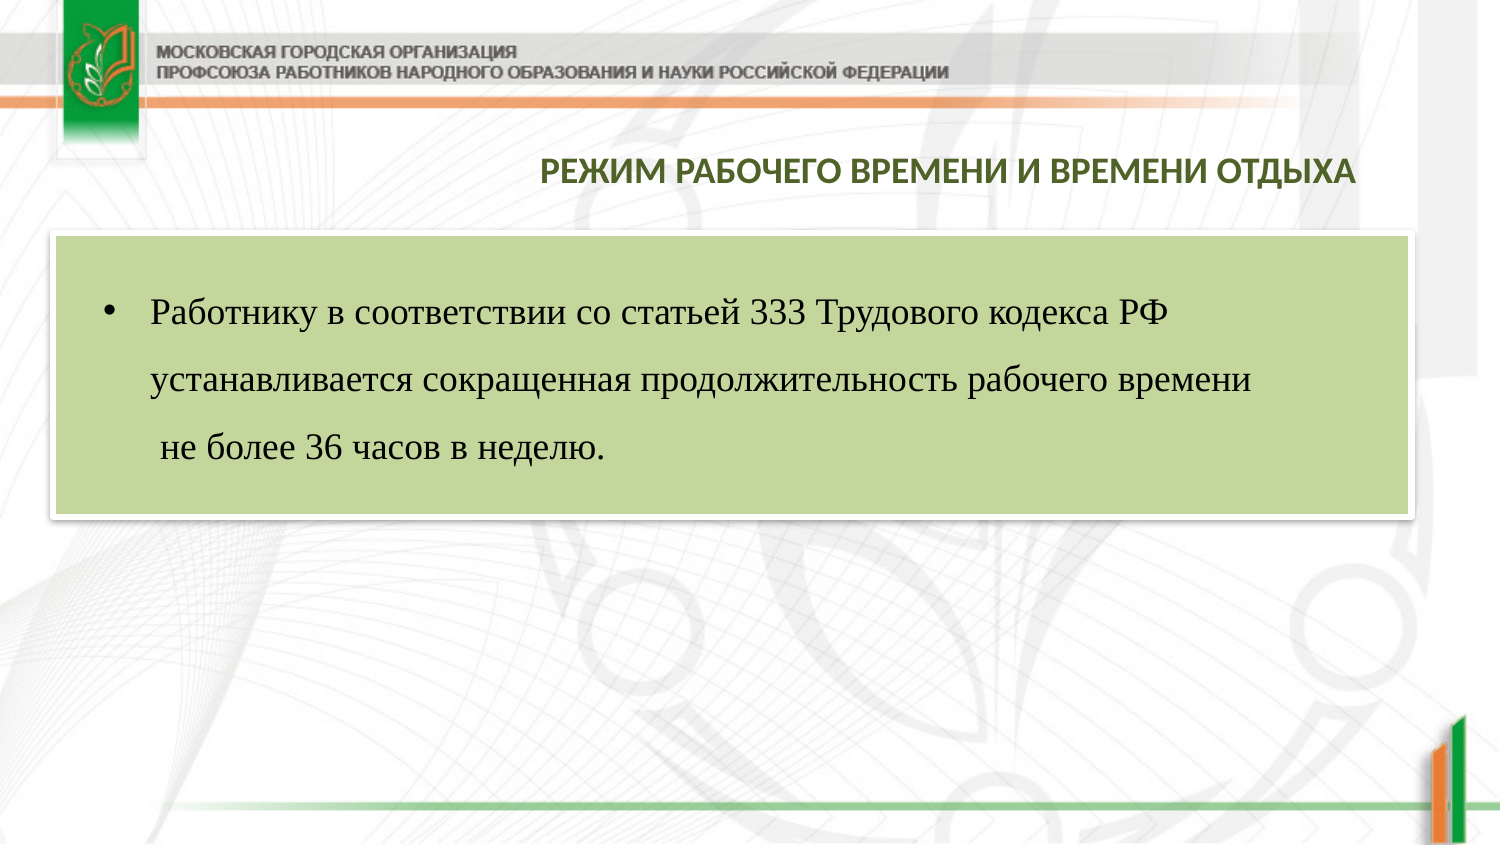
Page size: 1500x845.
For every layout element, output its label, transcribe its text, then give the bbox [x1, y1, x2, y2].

picture [0, 0, 1500, 845]
text_box [50, 230, 1415, 520]
text_box Работнику в соответствии со статьей 333 Трудового кодекса РФ устанавливается сокращенная продолжительность рабочего времени не более 36 часов в неделю. [88, 256, 1353, 475]
text_box РЕЖИМ РАБОЧЕГО ВРЕМЕНИ И ВРЕМЕНИ ОТДЫХА [525, 138, 1447, 199]
